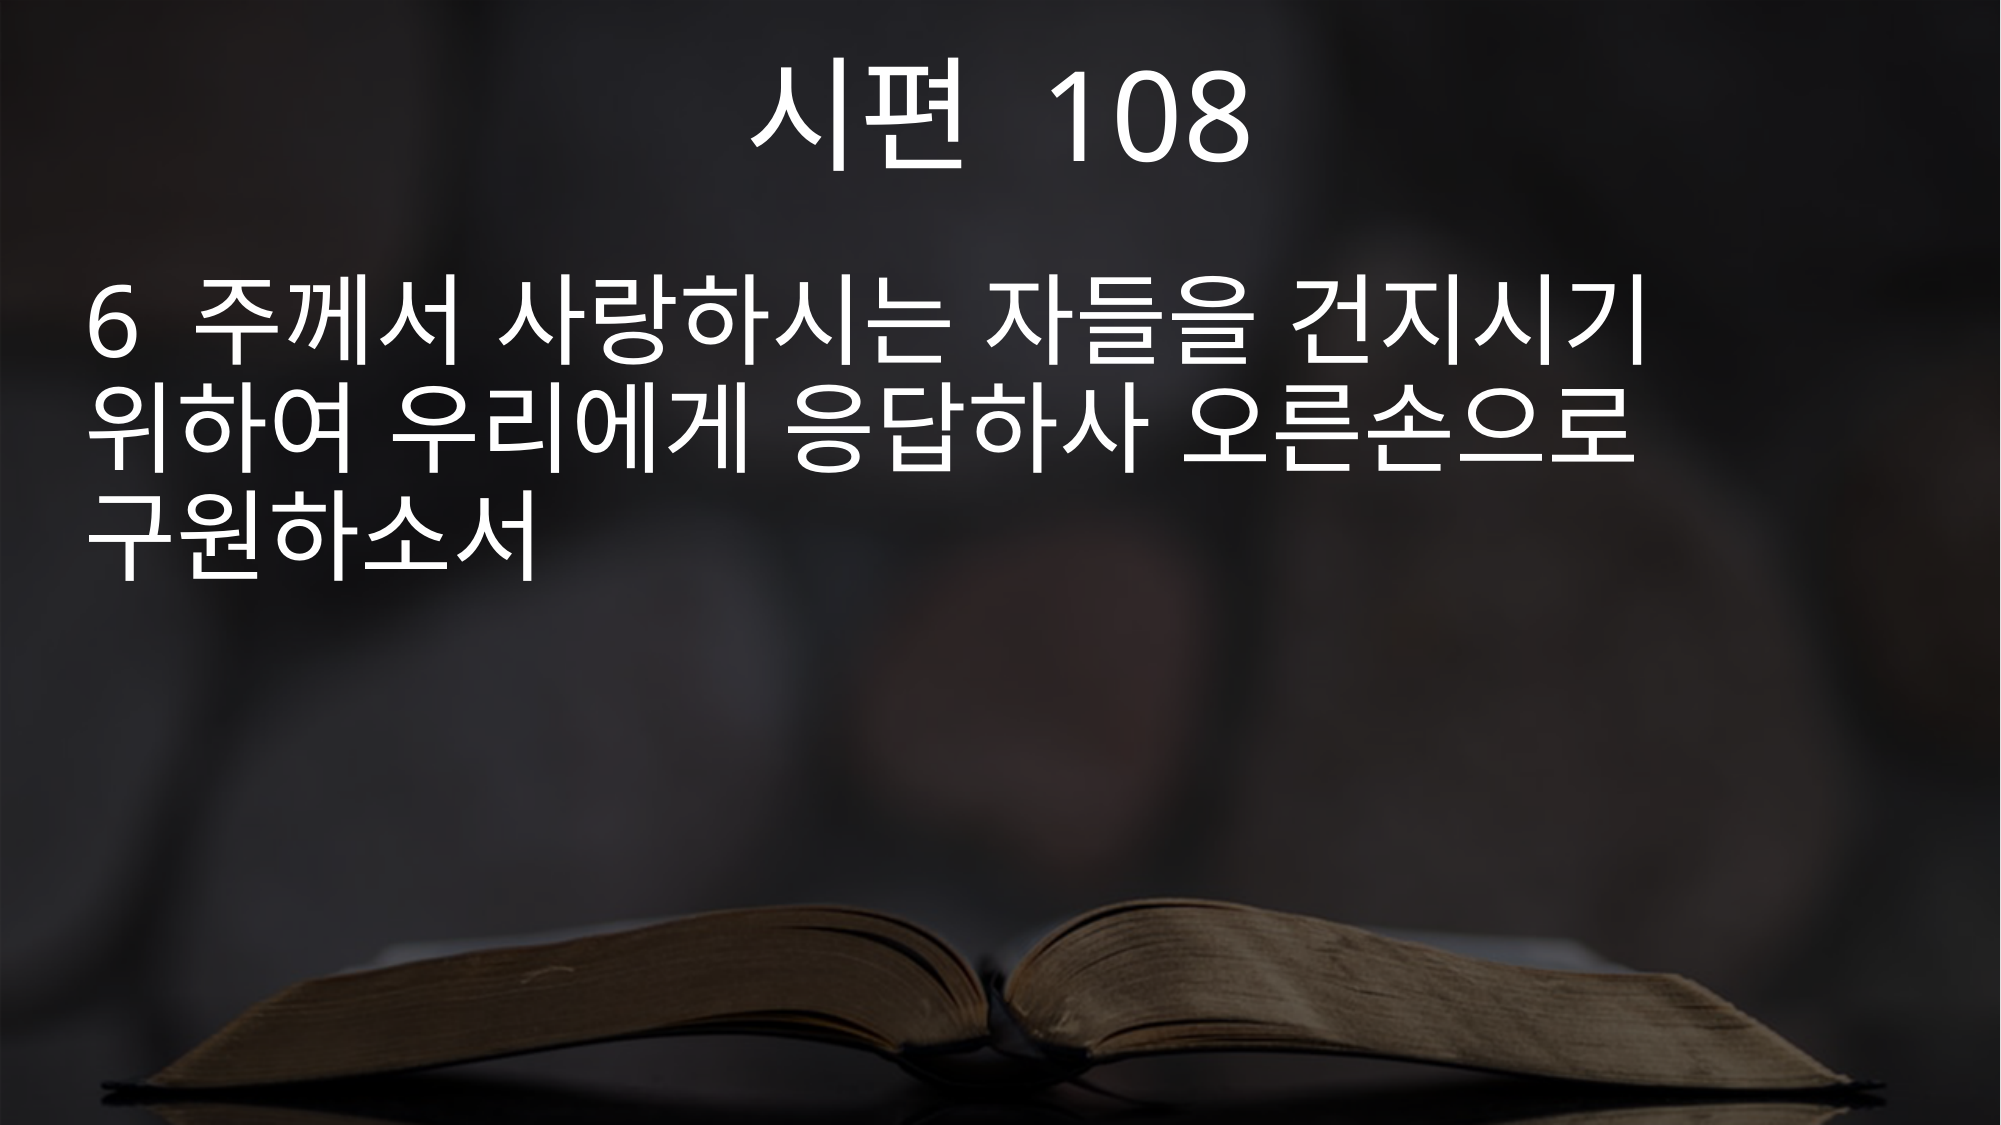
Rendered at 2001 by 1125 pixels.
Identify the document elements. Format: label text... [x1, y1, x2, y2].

footer 시편 108 [0, 32, 2000, 192]
picture [0, 0, 2001, 1125]
list 6 주께서 사랑하시는 자들을 건지시기 위하여 우리에게 응답하사 오른손으로 구원하소서 [69, 263, 1953, 423]
